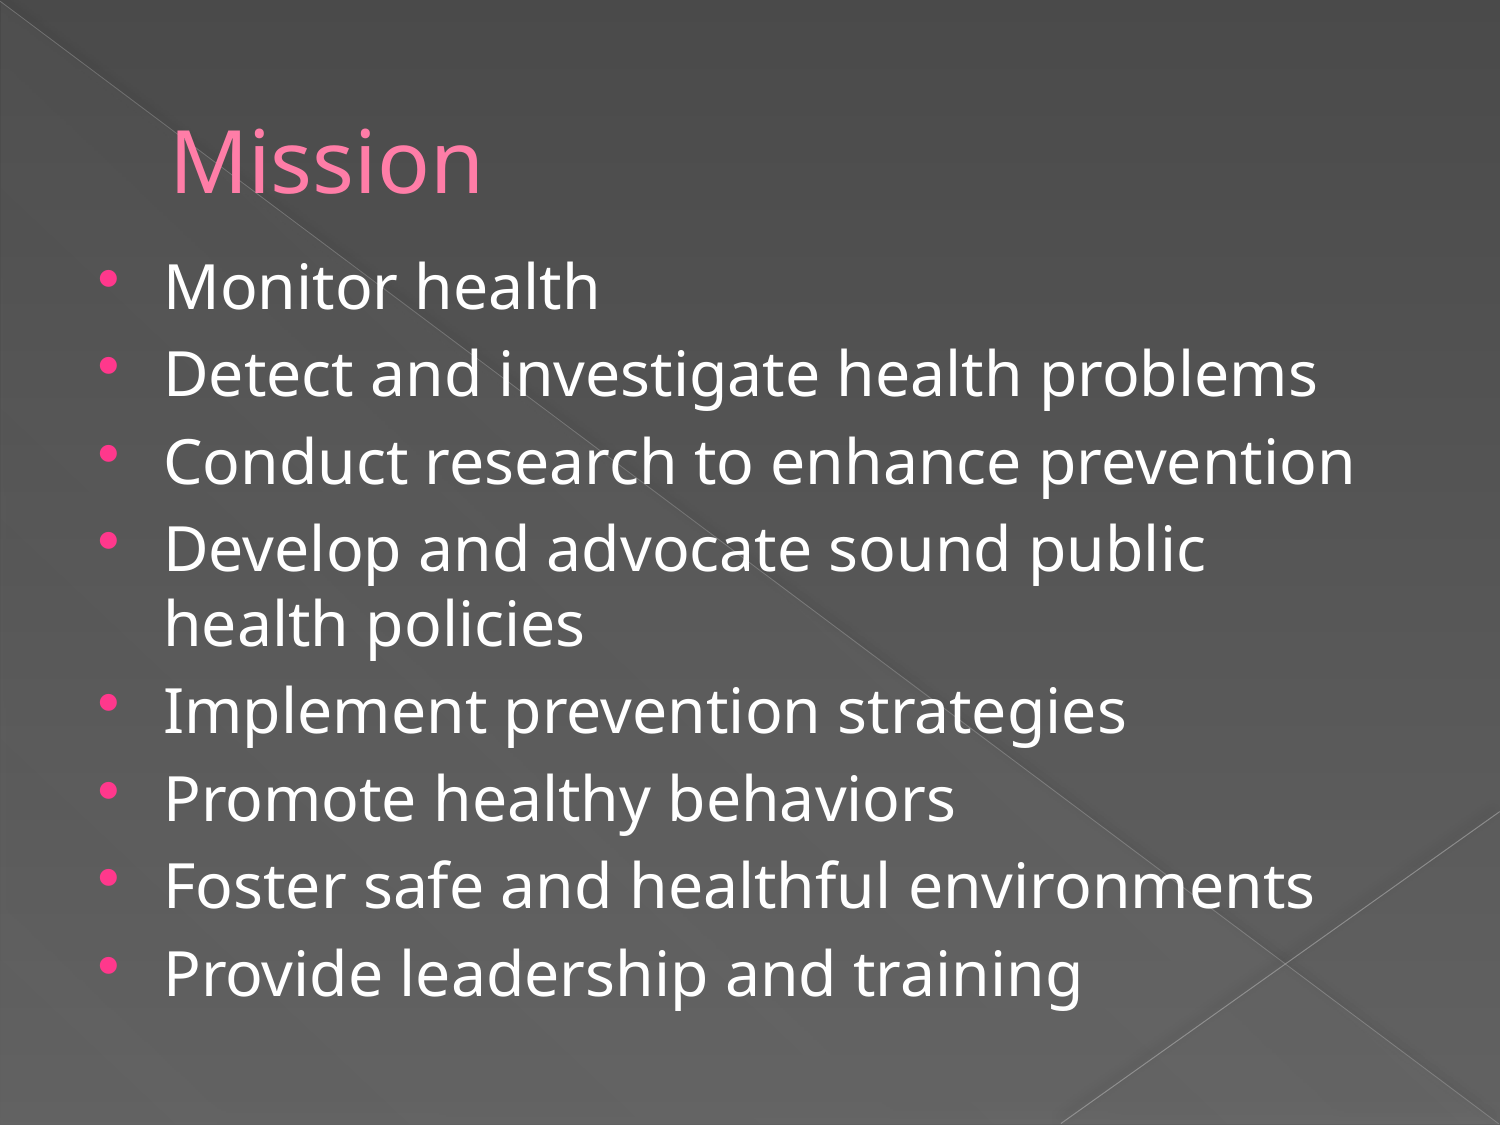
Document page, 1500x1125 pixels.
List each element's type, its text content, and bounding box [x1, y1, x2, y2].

title Mission [75, 43, 1425, 239]
list Monitor health Detect and investigate health problems Conduct research to enhance prevention Develop and advocate sound public health policies Implement prevention strategies Promote healthy behaviors Foster safe and healthful environments Provide leadership and training [75, 239, 1425, 1059]
